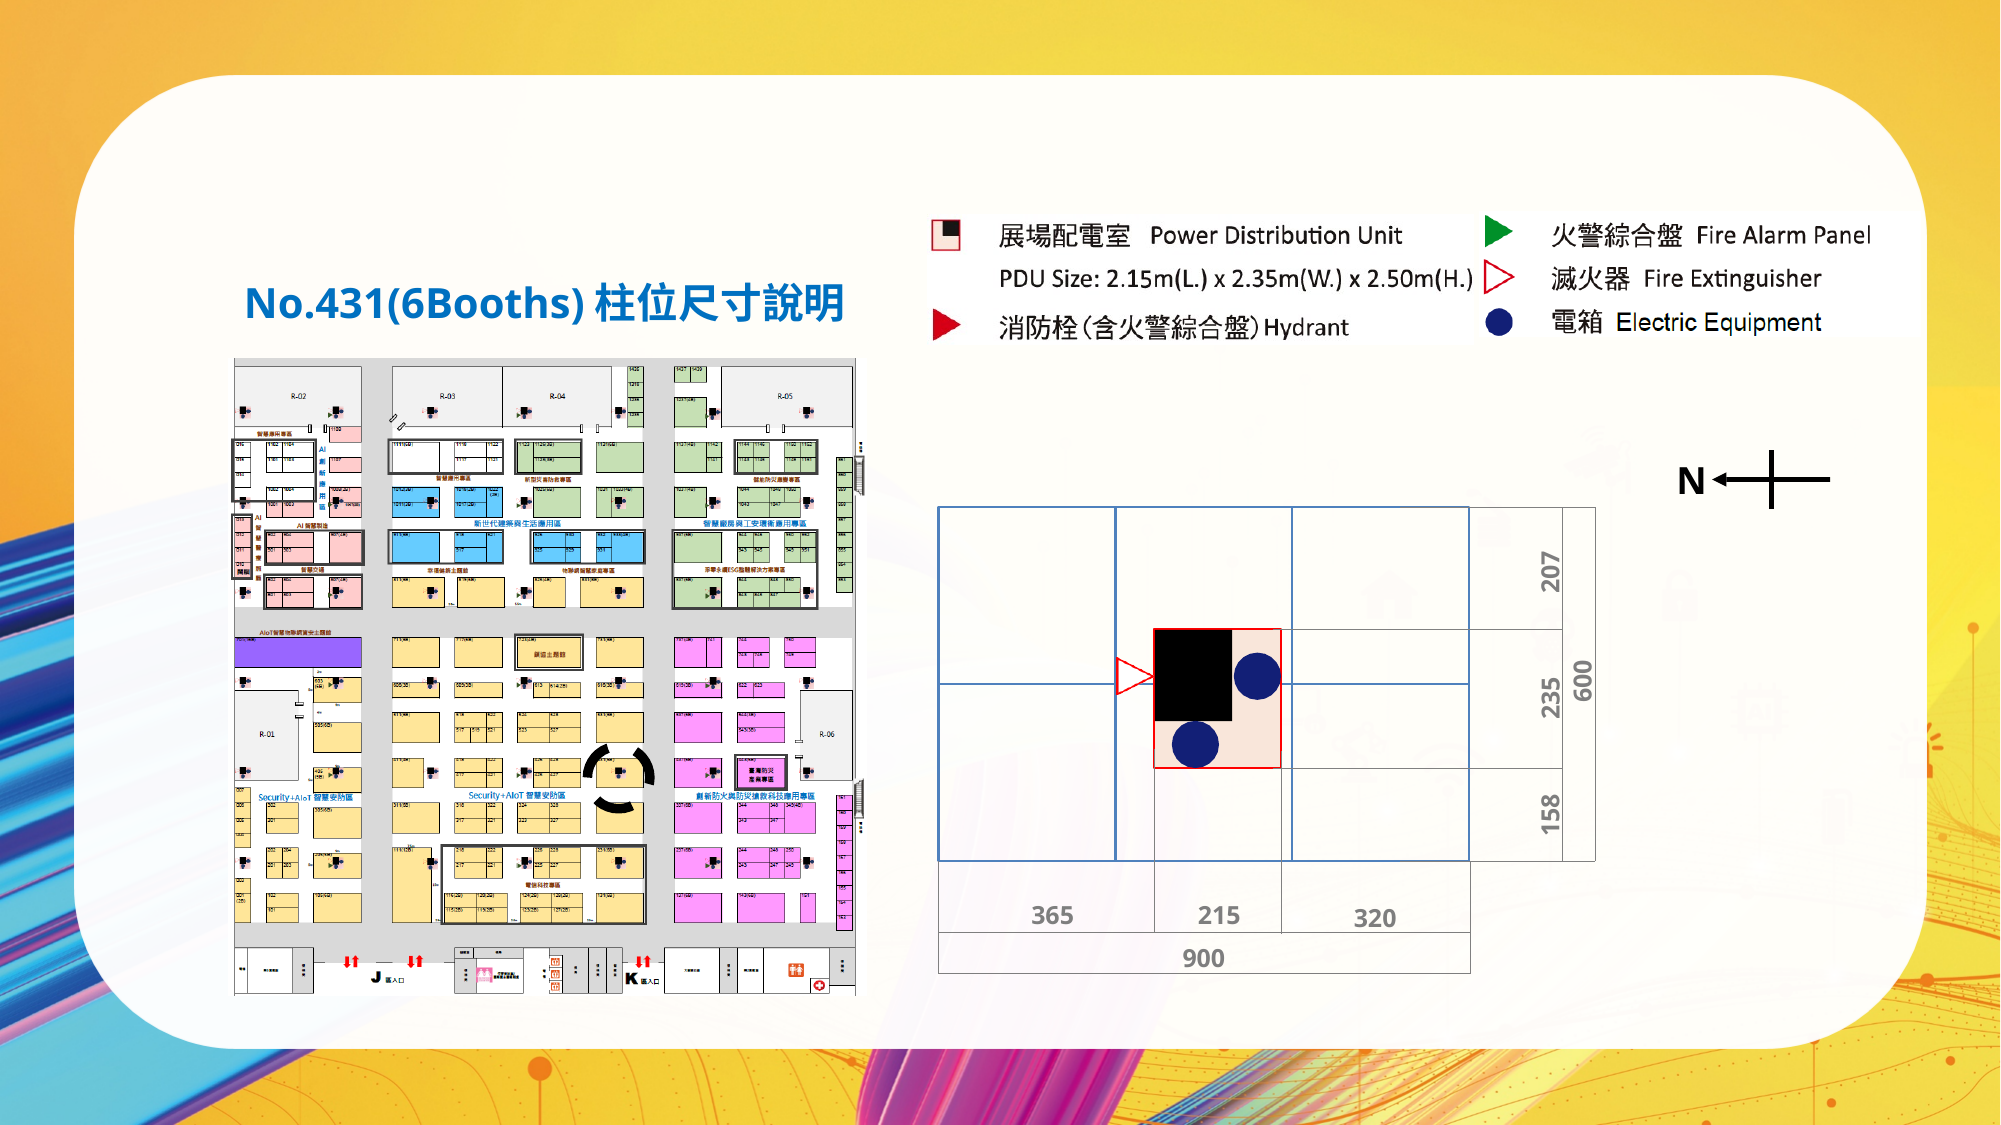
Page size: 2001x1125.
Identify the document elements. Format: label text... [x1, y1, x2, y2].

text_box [938, 507, 1417, 862]
text_box 235 [1563, 643, 1572, 753]
text_box 207 [1563, 518, 1572, 628]
text_box 215 [1164, 892, 1274, 938]
text_box 235 [1527, 643, 1562, 753]
text_box 600 [1596, 626, 1604, 736]
text_box 207 [1526, 518, 1562, 628]
text_box 320 [1320, 894, 1430, 940]
text_box No.431(6Booths)柱位尺寸說明 [241, 274, 850, 328]
picture [0, 0, 2001, 1125]
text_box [1674, 449, 1831, 510]
text_box 365 [998, 892, 1107, 938]
text_box 900 [1149, 935, 1259, 980]
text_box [927, 211, 1921, 345]
text_box 158 [1527, 760, 1572, 870]
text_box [1418, 507, 1469, 862]
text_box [1116, 629, 1282, 769]
text_box 600 [1563, 626, 1594, 736]
